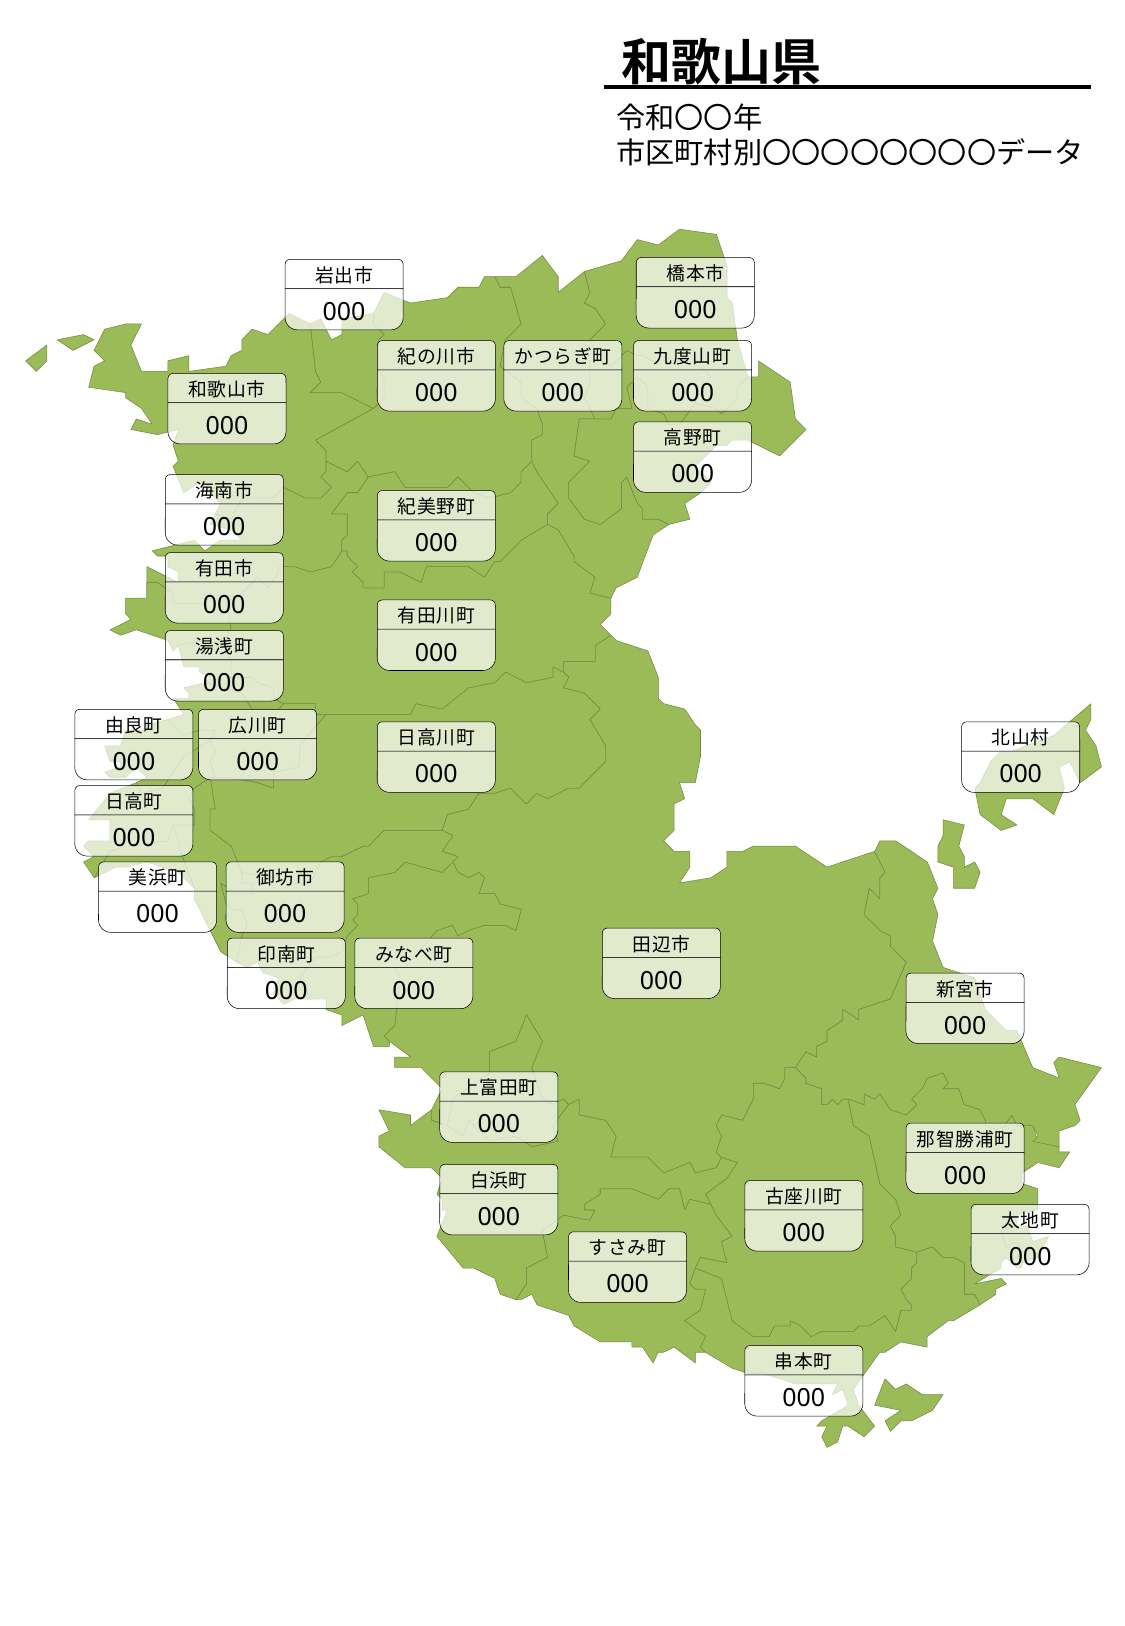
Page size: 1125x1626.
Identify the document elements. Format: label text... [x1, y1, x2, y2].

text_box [970, 1204, 1090, 1276]
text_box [602, 927, 721, 999]
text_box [165, 474, 284, 546]
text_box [167, 373, 287, 445]
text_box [225, 861, 345, 933]
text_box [905, 1122, 1025, 1194]
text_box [354, 937, 474, 1009]
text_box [165, 630, 284, 702]
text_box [633, 340, 752, 412]
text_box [284, 259, 404, 331]
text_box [568, 1231, 687, 1303]
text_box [74, 709, 194, 781]
text_box 和歌山県 [606, 22, 837, 85]
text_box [25, 228, 1102, 1448]
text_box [633, 421, 752, 493]
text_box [439, 1164, 559, 1236]
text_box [98, 861, 217, 933]
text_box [377, 490, 496, 562]
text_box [905, 972, 1025, 1044]
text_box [744, 1180, 864, 1252]
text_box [74, 785, 194, 857]
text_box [377, 340, 496, 412]
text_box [961, 721, 1080, 793]
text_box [744, 1345, 864, 1417]
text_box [165, 552, 284, 624]
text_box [198, 709, 317, 781]
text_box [377, 721, 496, 793]
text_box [227, 938, 346, 1009]
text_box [439, 1071, 559, 1143]
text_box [503, 340, 623, 412]
text_box 令和〇〇年 市区町村別〇〇〇〇〇〇〇〇データ [601, 91, 1100, 177]
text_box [377, 599, 496, 671]
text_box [635, 257, 755, 329]
